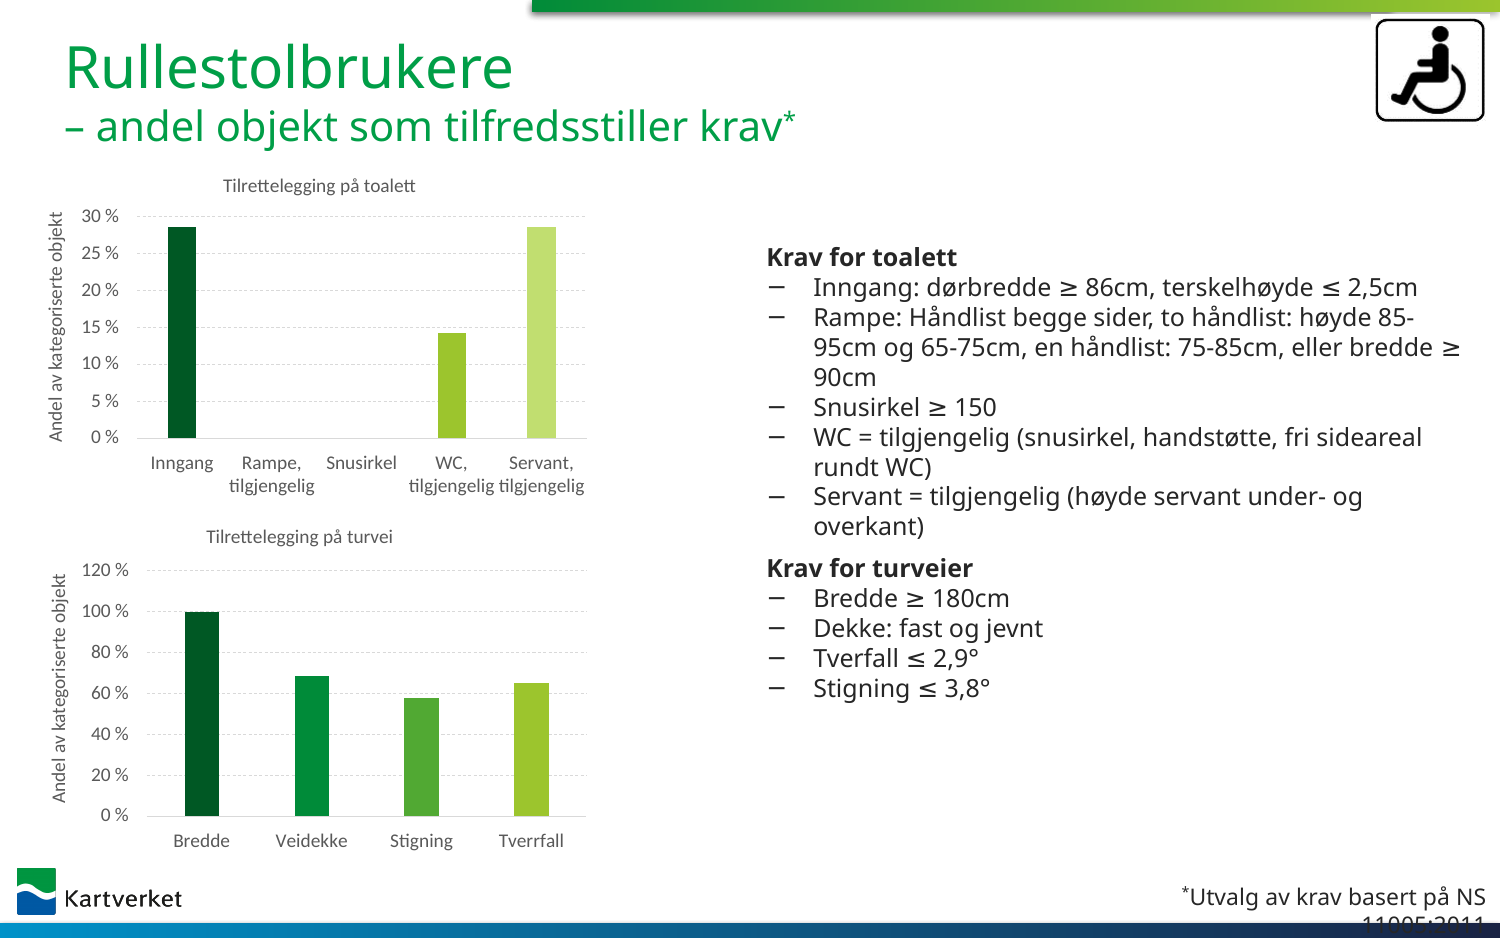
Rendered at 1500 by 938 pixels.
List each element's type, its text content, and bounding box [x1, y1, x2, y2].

text_box Rullestolbrukere – andel objekt som tilfredsstiller krav* [49, 14, 1431, 158]
picture [41, 166, 598, 505]
text_box Krav for turveier Bredde ≥ 180cm Dekke: fast og jevnt Tverfall ≤ 2,9° Stigning ≤ 3,8° [751, 545, 1483, 710]
text_box Krav for toalett Inngang: dørbredde ≥ 86cm, terskelhøyde ≤ 2,5cm Rampe: Håndlist begge sider, to håndlist: høyde 85-95cm og 65-75cm, en håndlist: 75-85cm, eller bredde ≥ 90cm Snusirkel ≥ 150 WC = tilgjengelig (snusirkel, handstøtte, fri sideareal rundt WC) Servant = tilgjengelig (høyde servant under- og overkant) [751, 234, 1483, 545]
picture [41, 520, 598, 859]
picture [1371, 13, 1491, 127]
text_box *Utvalg av krav basert på NS 11005:2011 [1068, 873, 1500, 938]
